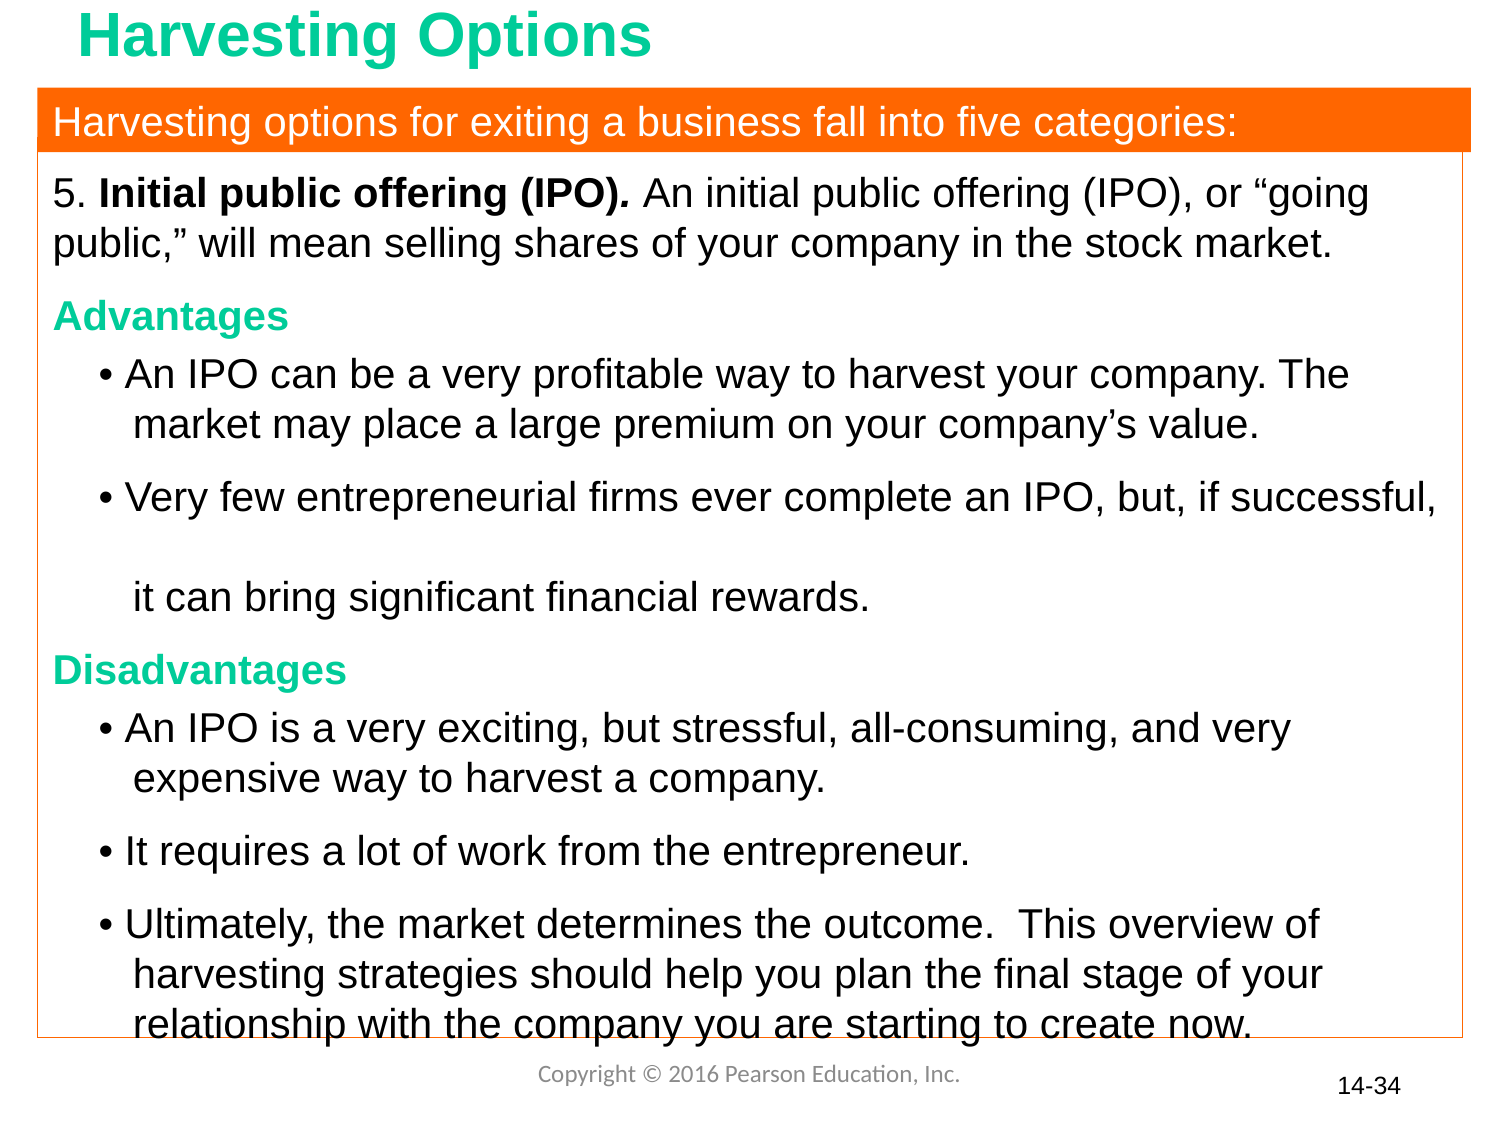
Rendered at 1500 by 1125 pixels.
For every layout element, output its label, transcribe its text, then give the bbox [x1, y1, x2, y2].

list 5. Initial public offering (IPO). An initial public offering (IPO), or “going public,” will mean selling shares of your company in the stock market. Advantages • An IPO can be a very profitable way to harvest your company. The market may place a large premium on your company’s value. • Very few entrepreneurial firms ever complete an IPO, but, if successful, it can bring significant financial rewards. Disadvantages • An IPO is a very exciting, but stressful, all-consuming, and very expensive way to harvest a company. • It requires a lot of work from the entrepreneur. • Ultimately, the market determines the outcome. This overview of harvesting strategies should help you plan the final stage of your relationship with the company you are starting to create now. [37, 153, 1463, 1038]
text_box Harvesting options for exiting a business fall into five categories: [37, 87, 1471, 153]
footer Copyright © 2016 Pearson Education, Inc. [512, 1042, 988, 1103]
title Harvesting Options [62, 0, 1413, 125]
